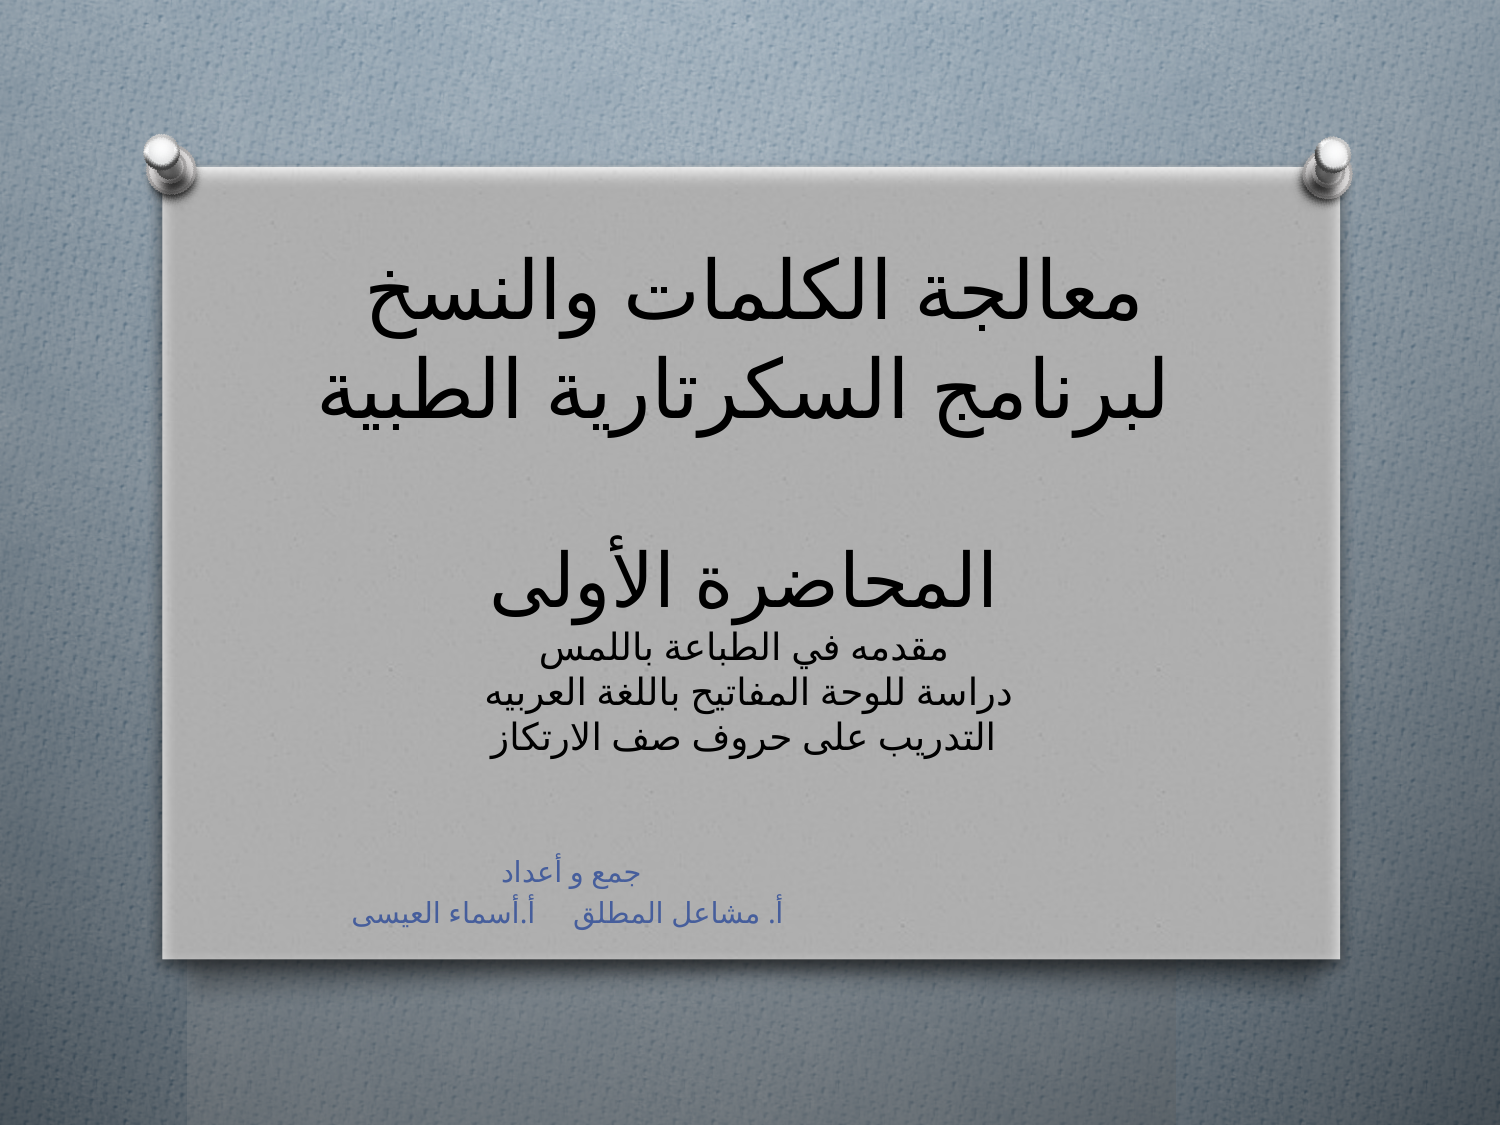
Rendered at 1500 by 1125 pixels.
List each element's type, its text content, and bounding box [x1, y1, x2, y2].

picture [112, 100, 235, 224]
title معالجة الكلمات والنسخ لبرنامج السكرتارية الطبية المحاضرة الأولى مقدمه في الطباعة باللمس دراسة للوحة المفاتيح باللغة العربيه التدريب على حروف صف الارتكاز [242, 219, 1247, 811]
picture [1274, 109, 1396, 230]
subtitle جمع و أعداد أ. مشاعل المطلق أ.أسماء العيسى [194, 846, 934, 938]
